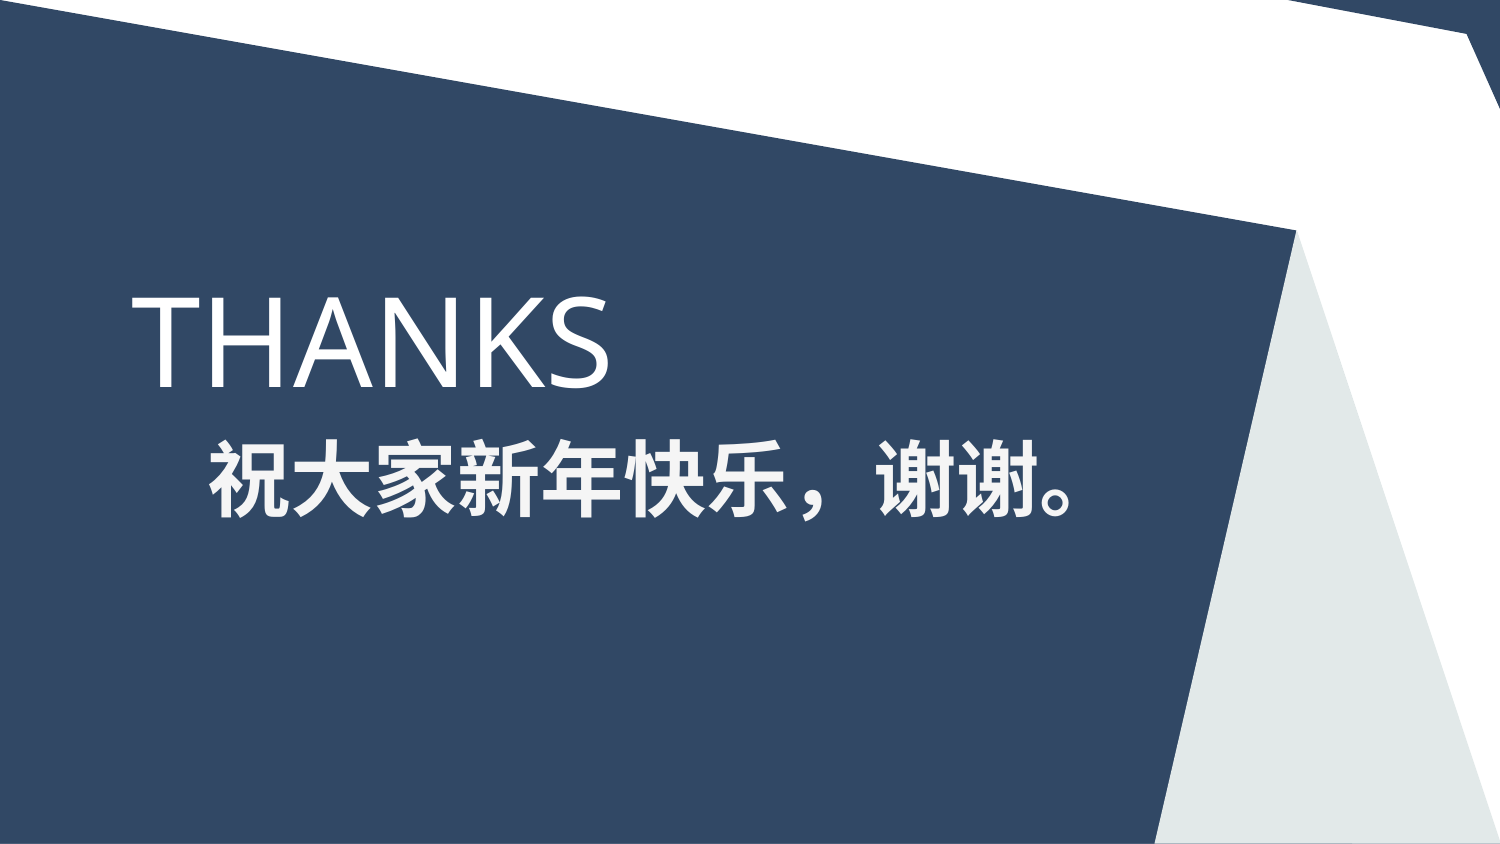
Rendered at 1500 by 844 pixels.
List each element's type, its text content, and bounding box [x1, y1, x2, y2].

text_box [0, 0, 1295, 844]
text_box [1152, 227, 1500, 844]
text_box THANKS [115, 255, 630, 421]
text_box 祝大家新年快乐，谢谢。 [175, 421, 1155, 533]
text_box [1285, 0, 1500, 111]
